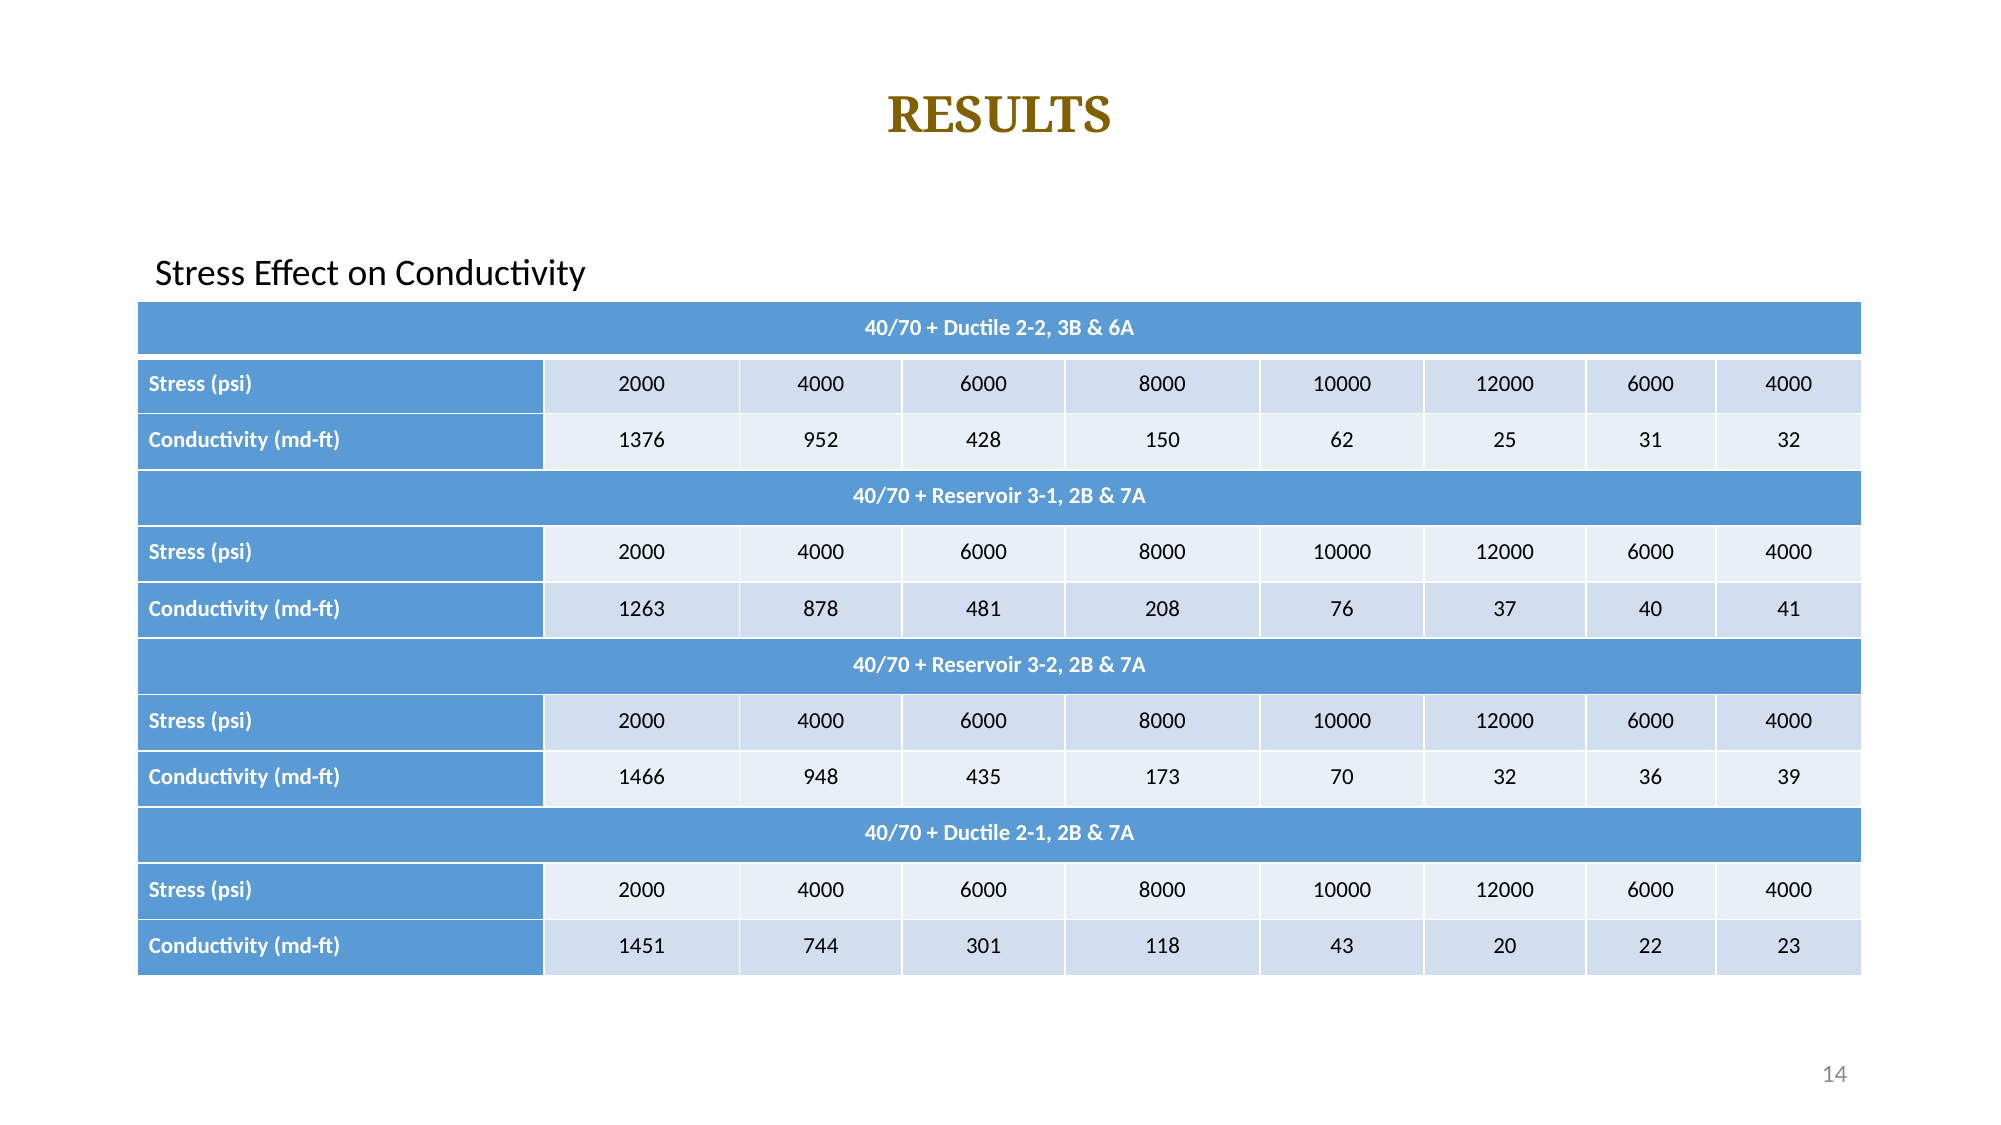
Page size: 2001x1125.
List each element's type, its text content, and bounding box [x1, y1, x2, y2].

table_cell 36 [1587, 752, 1715, 806]
table_cell 878 [740, 583, 901, 637]
table_cell 32 [1717, 414, 1861, 469]
table_cell 12000 [1425, 527, 1585, 581]
table_cell 70 [1261, 752, 1423, 806]
table_cell 4000 [740, 695, 901, 750]
table_cell 118 [1066, 920, 1259, 975]
table_cell 1466 [545, 752, 739, 806]
table_cell Conductivity (md-ft) [138, 752, 543, 806]
table_cell 4000 [740, 360, 901, 413]
table_cell Stress (psi) [138, 695, 543, 750]
table_cell 39 [1717, 752, 1861, 806]
table_cell 8000 [1066, 527, 1259, 581]
table_cell 20 [1425, 920, 1585, 975]
table_cell 32 [1425, 752, 1585, 806]
table_cell 208 [1066, 583, 1259, 637]
table_cell 8000 [1066, 695, 1259, 750]
table_cell Conductivity (md-ft) [138, 414, 543, 469]
table_cell 435 [903, 752, 1064, 806]
table_cell Stress (psi) [138, 864, 543, 919]
table_cell 948 [740, 752, 901, 806]
table_cell 4000 [1717, 360, 1861, 413]
table_cell 744 [740, 920, 901, 975]
table_cell 6000 [903, 695, 1064, 750]
table_cell 4000 [740, 864, 901, 919]
table_cell 40/70 + Reservoir 3-2, 2B & 7A [138, 639, 1861, 694]
table_cell 173 [1066, 752, 1259, 806]
title RESULTS [137, 59, 1863, 173]
table_cell Conductivity (md-ft) [138, 583, 543, 637]
table_cell 37 [1425, 583, 1585, 637]
table_cell 12000 [1425, 360, 1585, 413]
table_cell 2000 [545, 864, 739, 919]
table_cell 4000 [740, 527, 901, 581]
table_cell 1376 [545, 414, 739, 469]
table_cell 1451 [545, 920, 739, 975]
table_cell 40 [1587, 583, 1715, 637]
table_cell 8000 [1066, 360, 1259, 413]
table_cell 31 [1587, 414, 1715, 469]
slide_number 14 [1412, 1042, 1863, 1103]
table_cell 62 [1261, 414, 1423, 469]
table_cell 12000 [1425, 864, 1585, 919]
table_cell 150 [1066, 414, 1259, 469]
table_cell Stress (psi) [138, 527, 543, 581]
table_cell 6000 [1587, 527, 1715, 581]
table_cell 10000 [1261, 360, 1423, 413]
table_cell 2000 [545, 360, 739, 413]
table_cell 22 [1587, 920, 1715, 975]
table_cell 43 [1261, 920, 1423, 975]
table_cell 301 [903, 920, 1064, 975]
table_cell 10000 [1261, 527, 1423, 581]
table_cell 4000 [1717, 695, 1861, 750]
table_cell 6000 [1587, 864, 1715, 919]
table_cell 2000 [545, 695, 739, 750]
table_cell Stress (psi) [138, 360, 543, 413]
table_cell 4000 [1717, 527, 1861, 581]
table_cell 428 [903, 414, 1064, 469]
table_cell 10000 [1261, 864, 1423, 919]
table_cell 952 [740, 414, 901, 469]
table_cell 8000 [1066, 864, 1259, 919]
table_cell 6000 [903, 527, 1064, 581]
table_cell 12000 [1425, 695, 1585, 750]
table_cell 6000 [903, 360, 1064, 413]
table_cell Conductivity (md-ft) [138, 920, 543, 975]
table_cell 6000 [1587, 695, 1715, 750]
table_cell 481 [903, 583, 1064, 637]
table_cell 1263 [545, 583, 739, 637]
table_cell 40/70 + Ductile 2-1, 2B & 7A [138, 808, 1861, 862]
table_cell 23 [1717, 920, 1861, 975]
table_cell 76 [1261, 583, 1423, 637]
table_cell 25 [1425, 414, 1585, 469]
table_cell 2000 [545, 527, 739, 581]
table_cell 40/70 + Reservoir 3-1, 2B & 7A [138, 471, 1861, 525]
table_cell 41 [1717, 583, 1861, 637]
table_header 40/70 + Ductile 2-2, 3B & 6A [138, 302, 1861, 354]
table_cell 6000 [903, 864, 1064, 919]
table_cell 4000 [1717, 864, 1861, 919]
text_box Stress Effect on Conductivity [140, 240, 602, 301]
table_cell 10000 [1261, 695, 1423, 750]
table_cell 6000 [1587, 360, 1715, 413]
